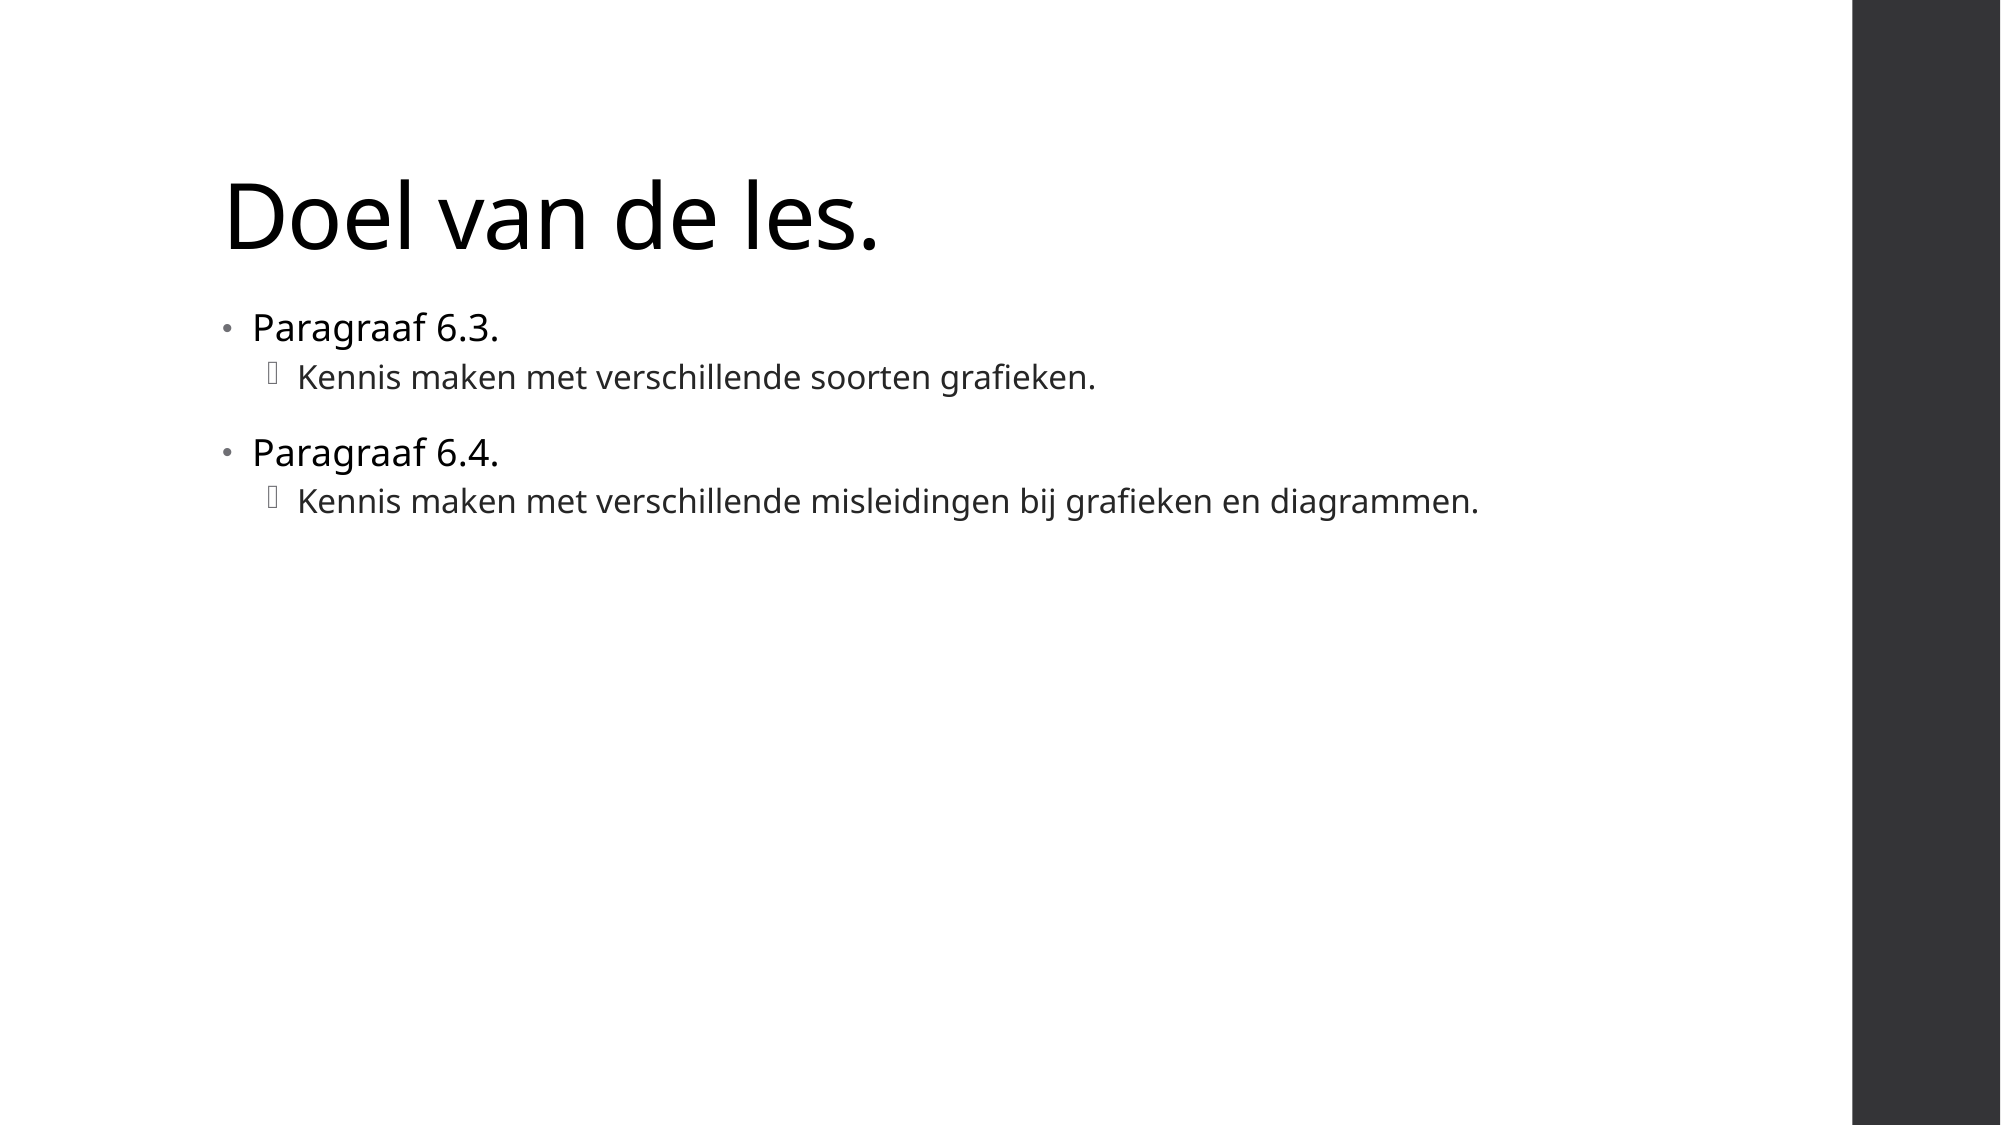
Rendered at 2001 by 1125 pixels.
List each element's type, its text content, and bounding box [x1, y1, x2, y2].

title Doel van de les. [206, 60, 1797, 278]
list Paragraaf 6.3. Kennis maken met verschillende soorten grafieken. Paragraaf 6.4. Kennis maken met verschillende misleidingen bij grafieken en diagrammen. [206, 299, 1617, 1014]
